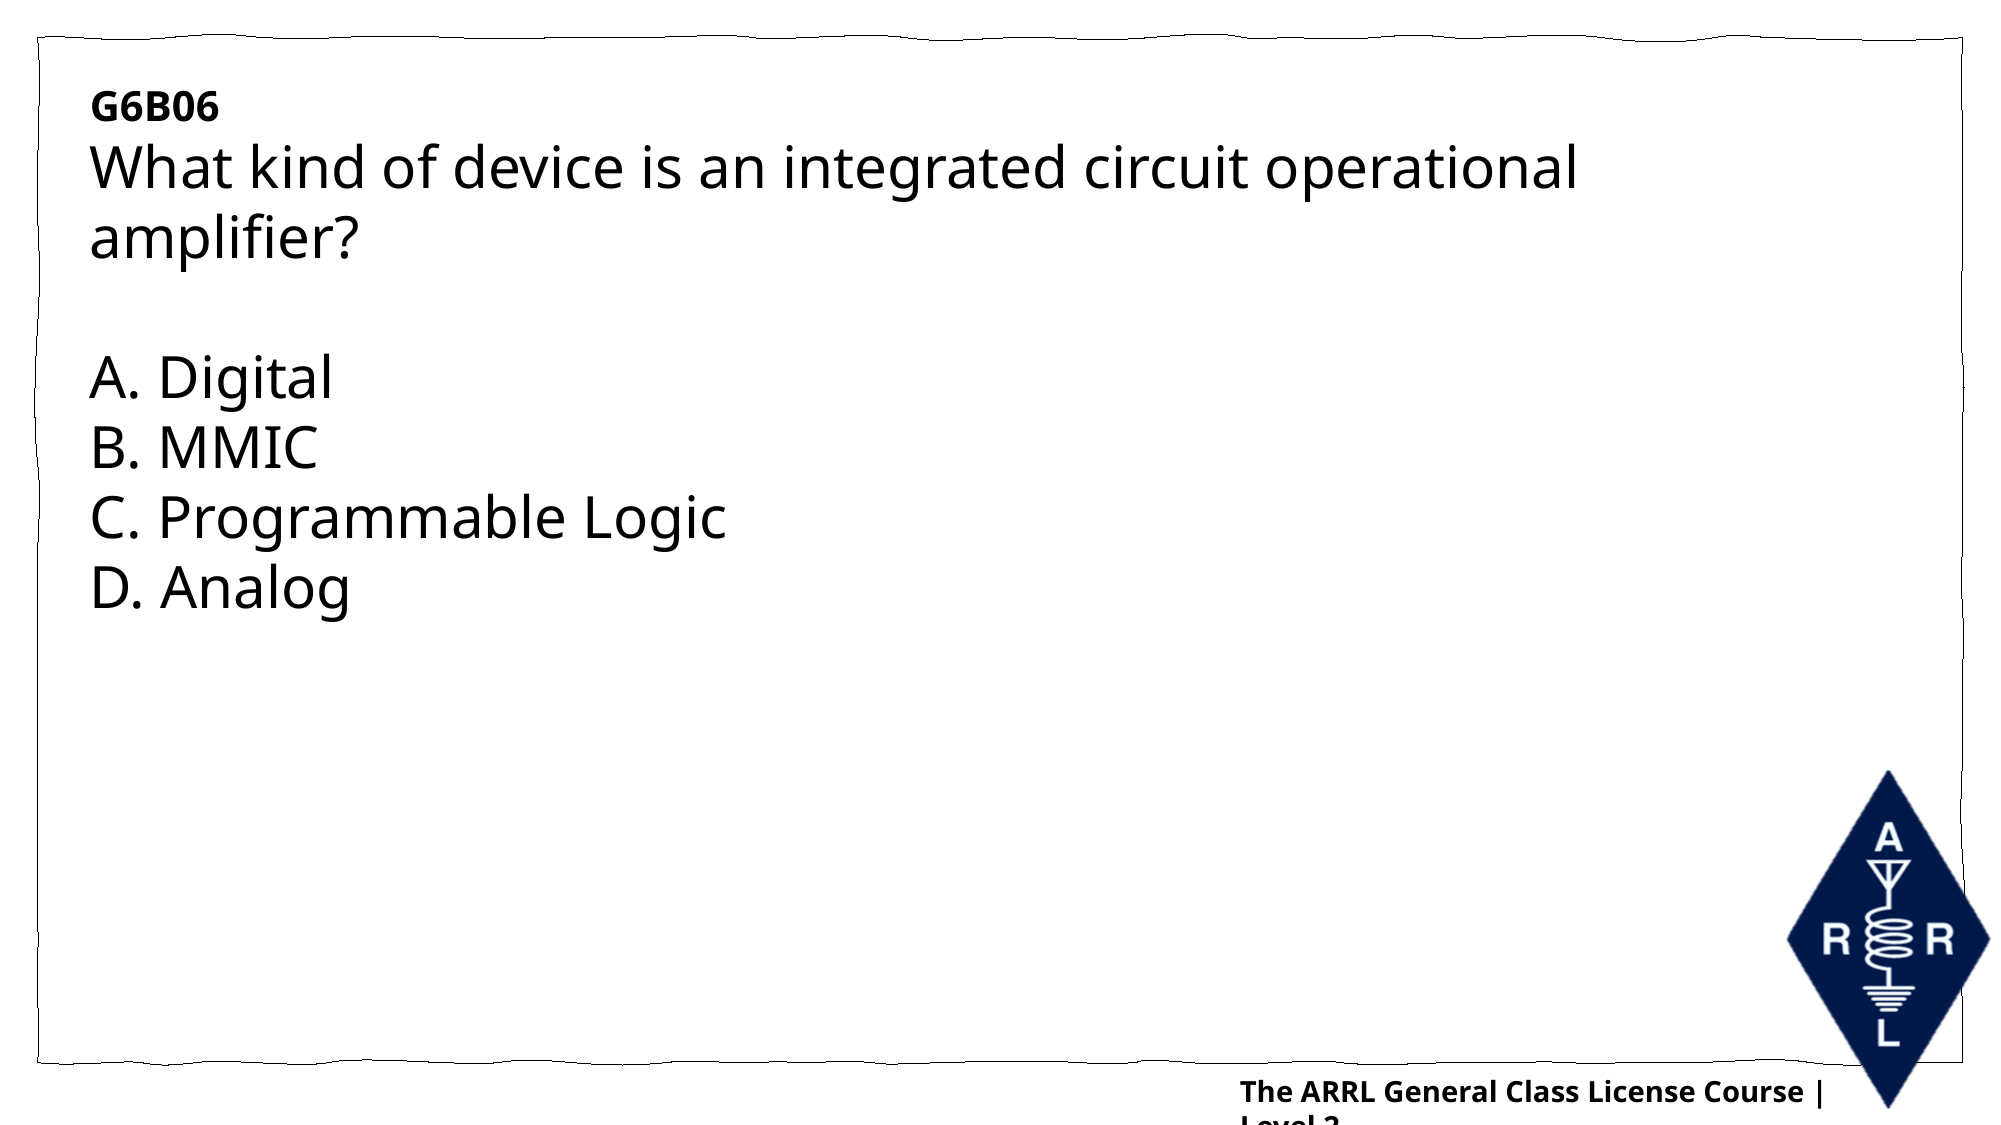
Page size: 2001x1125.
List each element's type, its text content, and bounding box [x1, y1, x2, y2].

text_box G6B06 What kind of device is an integrated circuit operational amplifier? A. Digital B. MMIC C. Programmable Logic D. Analog [75, 72, 1850, 628]
picture [1773, 752, 1999, 1125]
